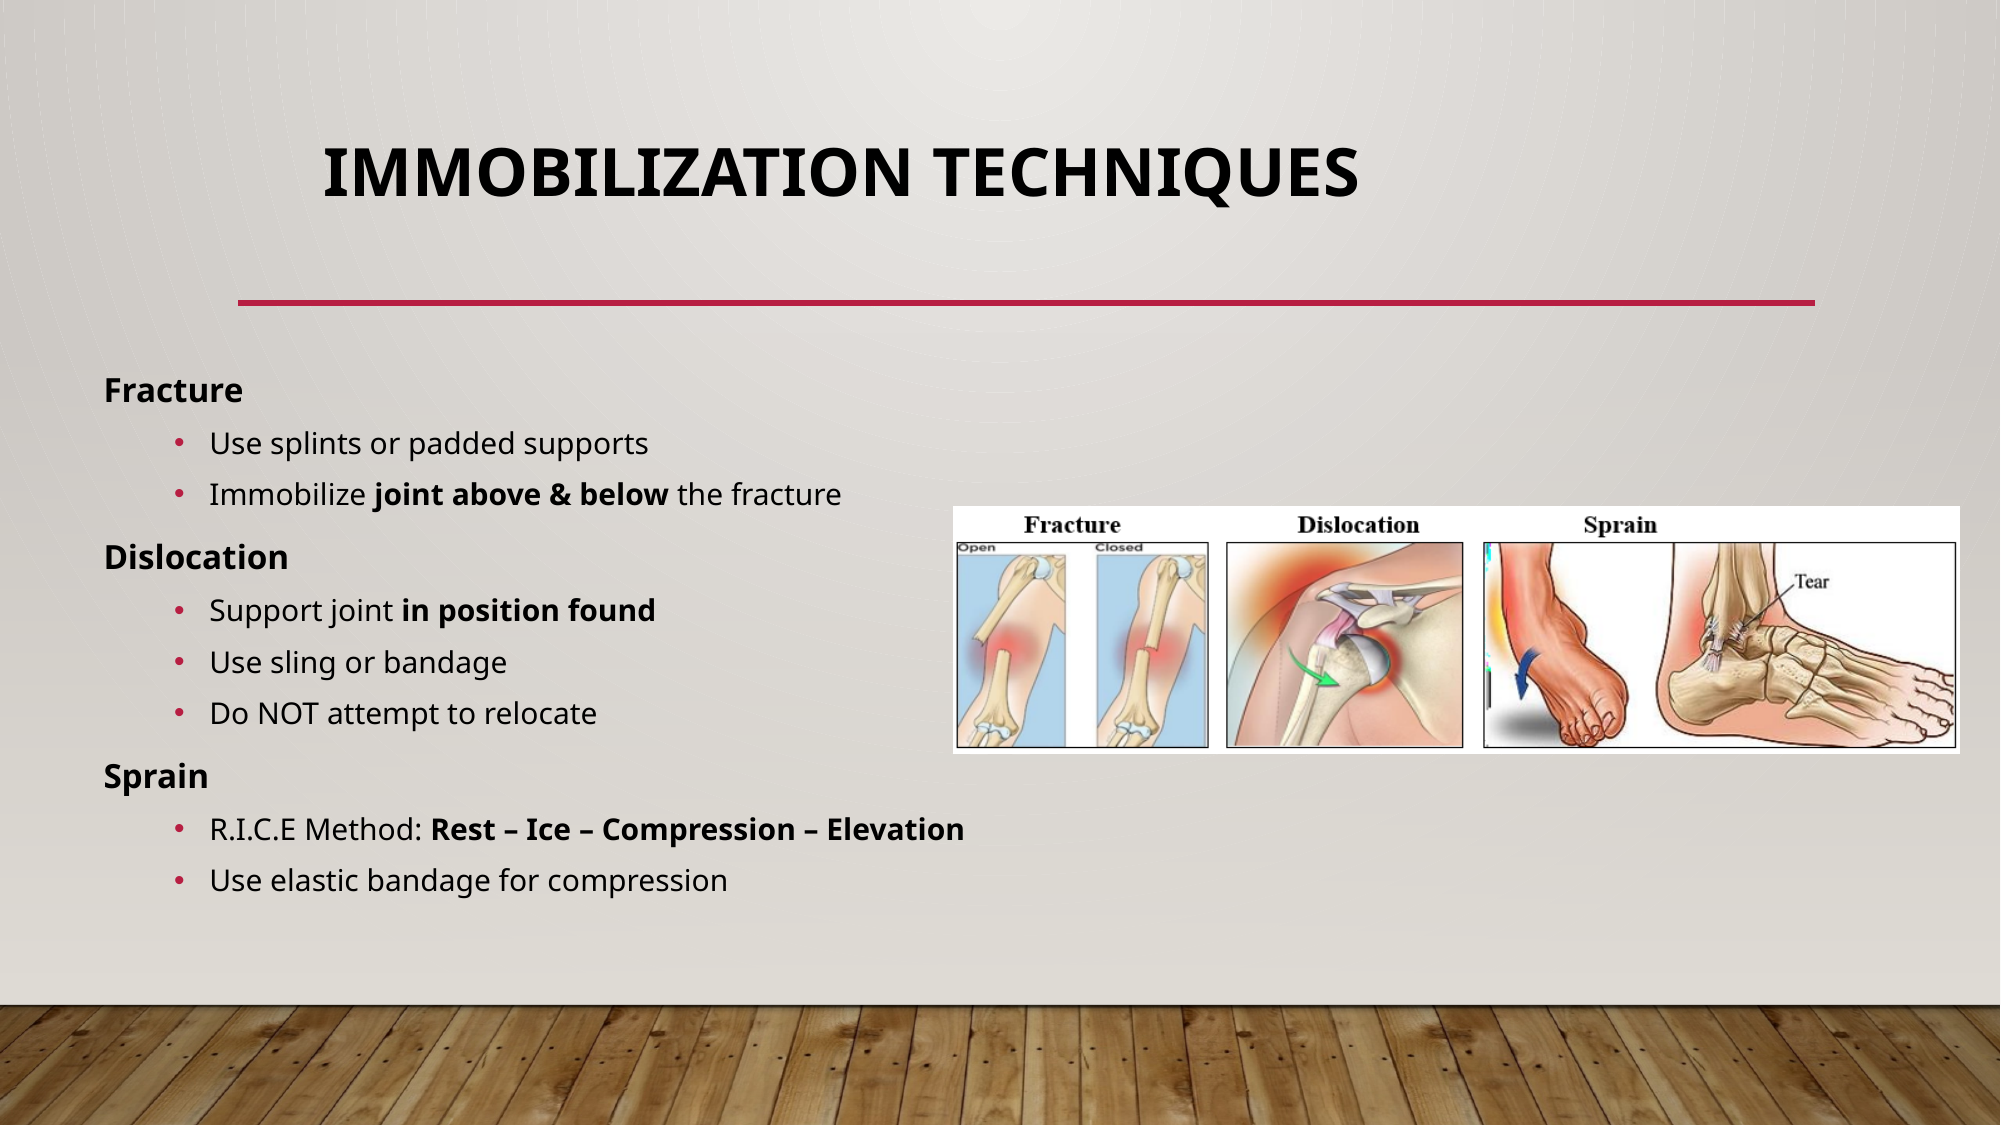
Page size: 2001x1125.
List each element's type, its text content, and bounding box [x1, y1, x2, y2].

title Immobilization Techniques [308, 131, 2000, 268]
picture [0, 1005, 2000, 1125]
picture [953, 506, 1960, 755]
list Fracture Use splints or padded supports Immobilize joint above & below the fracture Dislocation Support joint in position found Use sling or bandage Do NOT attempt to relocate Sprain R.I.C.E Method: Rest – Ice – Compression – Elevation Use elastic bandage for compression [88, 353, 1681, 908]
